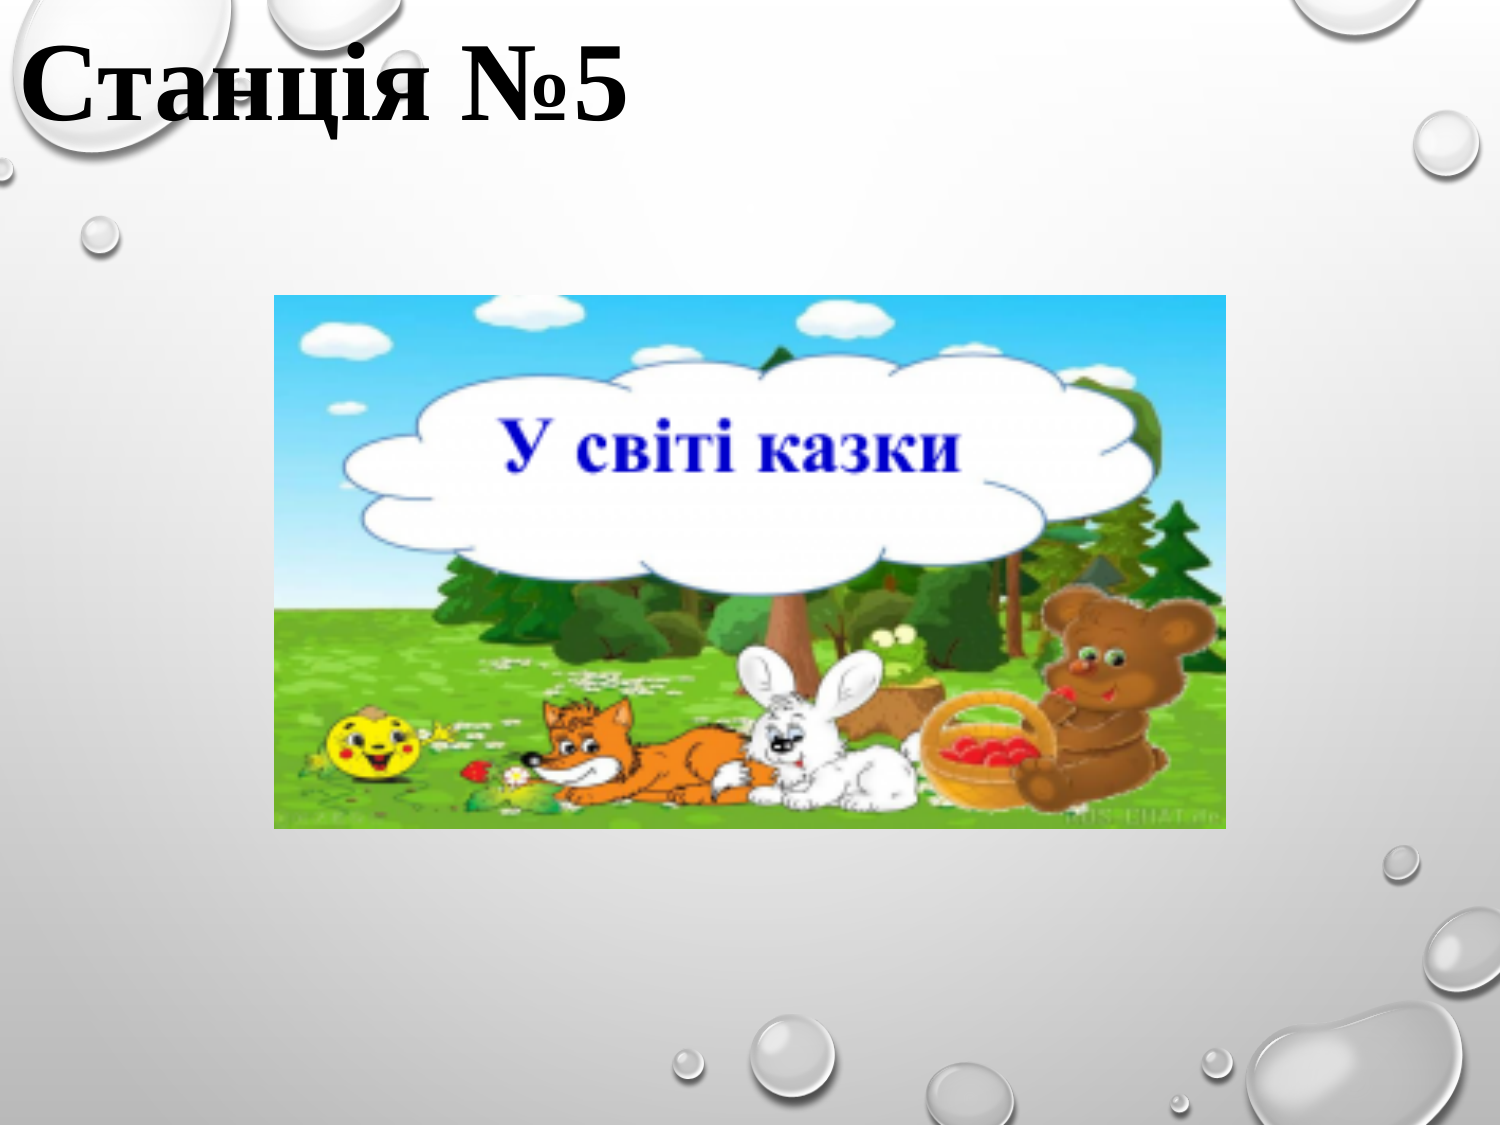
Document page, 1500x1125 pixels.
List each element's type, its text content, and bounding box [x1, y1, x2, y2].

picture [0, 0, 1500, 1125]
text_box Станція №5 [3, 0, 646, 151]
